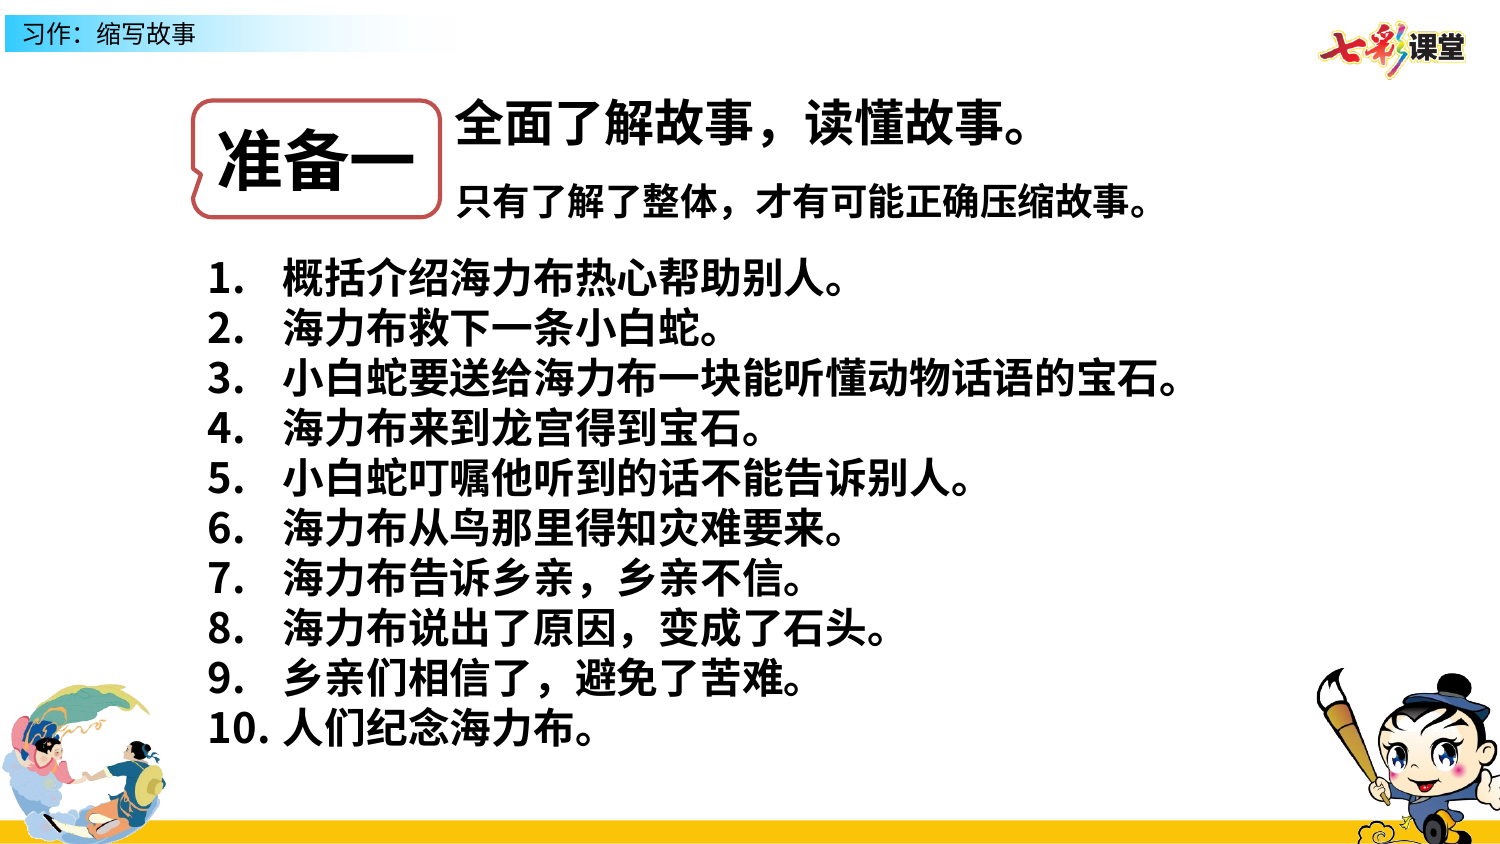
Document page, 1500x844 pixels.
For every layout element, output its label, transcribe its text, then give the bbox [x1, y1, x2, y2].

text_box 准备一 [190, 98, 440, 220]
text_box 只有了解了整体，才有可能正确压缩故事。 [440, 159, 1163, 231]
text_box 概括介绍海力布热心帮助别人。 海力布救下一条小白蛇。 小白蛇要送给海力布一块能听懂动物话语的宝石。 海力布来到龙宫得到宝石。 小白蛇叮嘱他听到的话不能告诉别人。 海力布从鸟那里得知灾难要来。 海力布告诉乡亲，乡亲不信。 海力布说出了原因，变成了石头。 乡亲们相信了，避免了苦难。 人们纪念海力布。 [193, 244, 1329, 760]
text_box 全面了解故事，读懂故事。 [440, 83, 1227, 159]
picture [1316, 20, 1468, 80]
picture [1316, 668, 1500, 844]
picture [0, 667, 187, 844]
